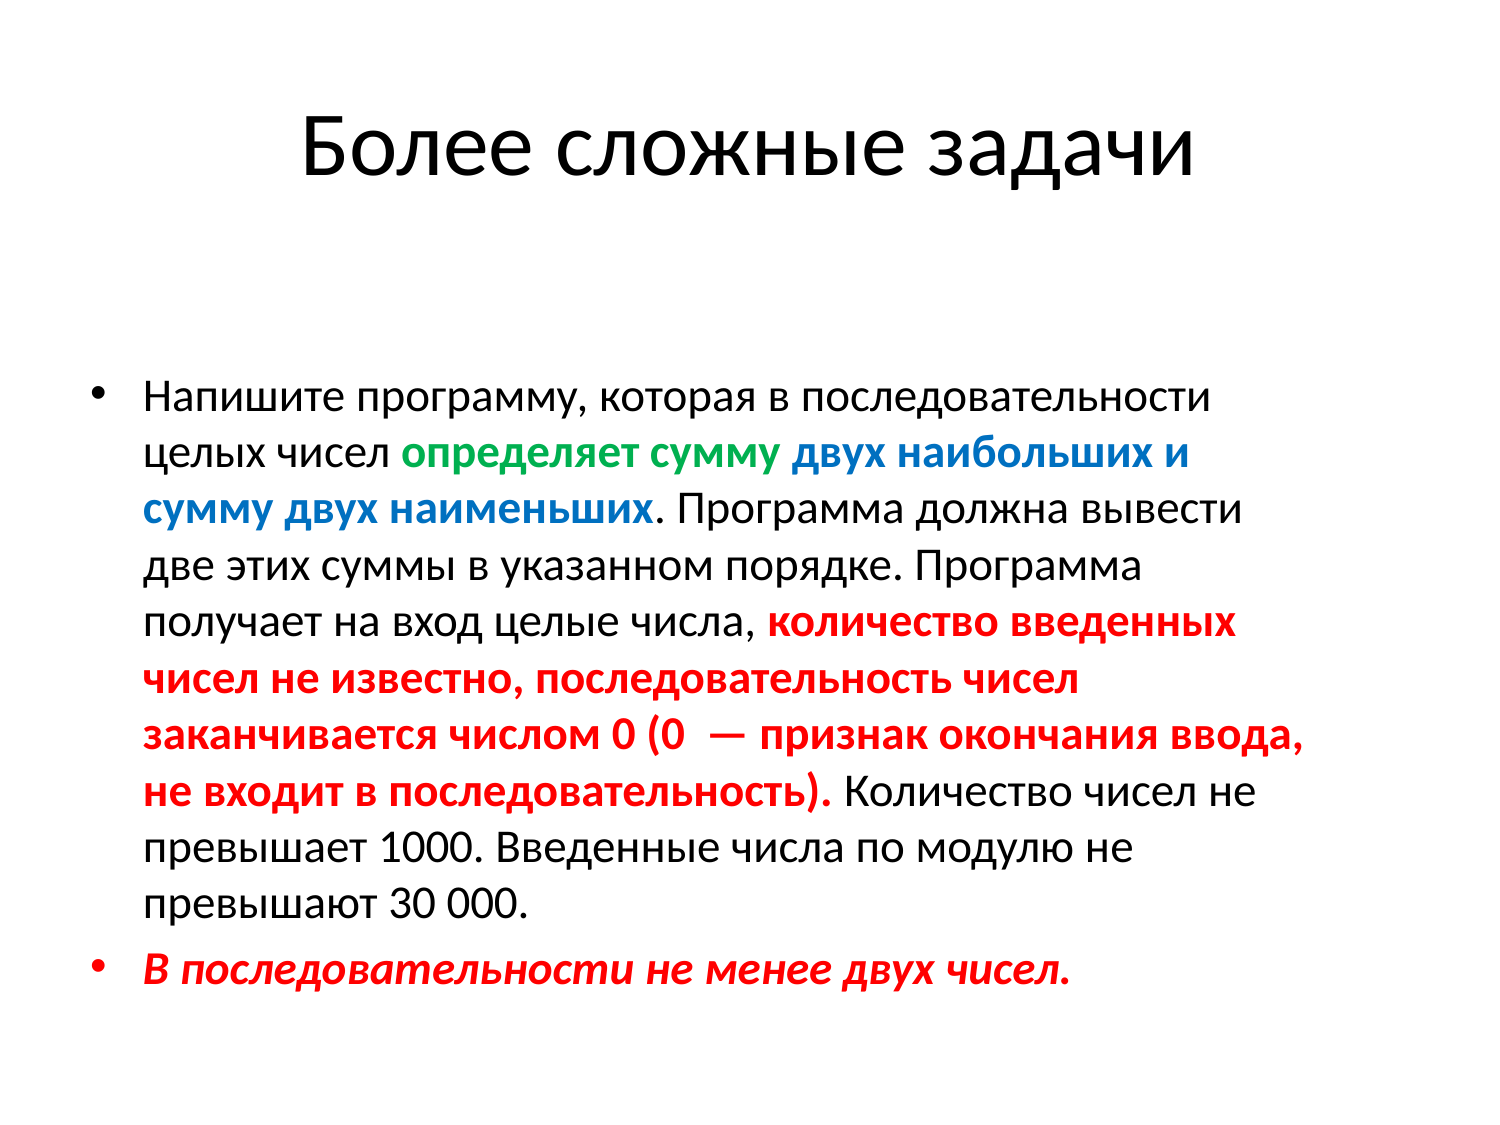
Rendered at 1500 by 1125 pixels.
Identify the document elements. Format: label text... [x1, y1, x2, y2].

list Напишите программу, которая в последовательности целых чисел определяет сумму двух наибольших и сумму двух наименьших. Программа должна вывести две этих суммы в указанном порядке. Программа получает на вход целые числа, количество введенных чисел не известно, последовательность чисел заканчивается числом 0 (0 — признак окончания ввода, не входит в последовательность). Количество чисел не превышает 1000. Введенные числа по модулю не превышают 30 000. В последовательности не менее двух чисел. [75, 356, 1341, 1005]
title Более сложные задачи [75, 45, 1425, 233]
